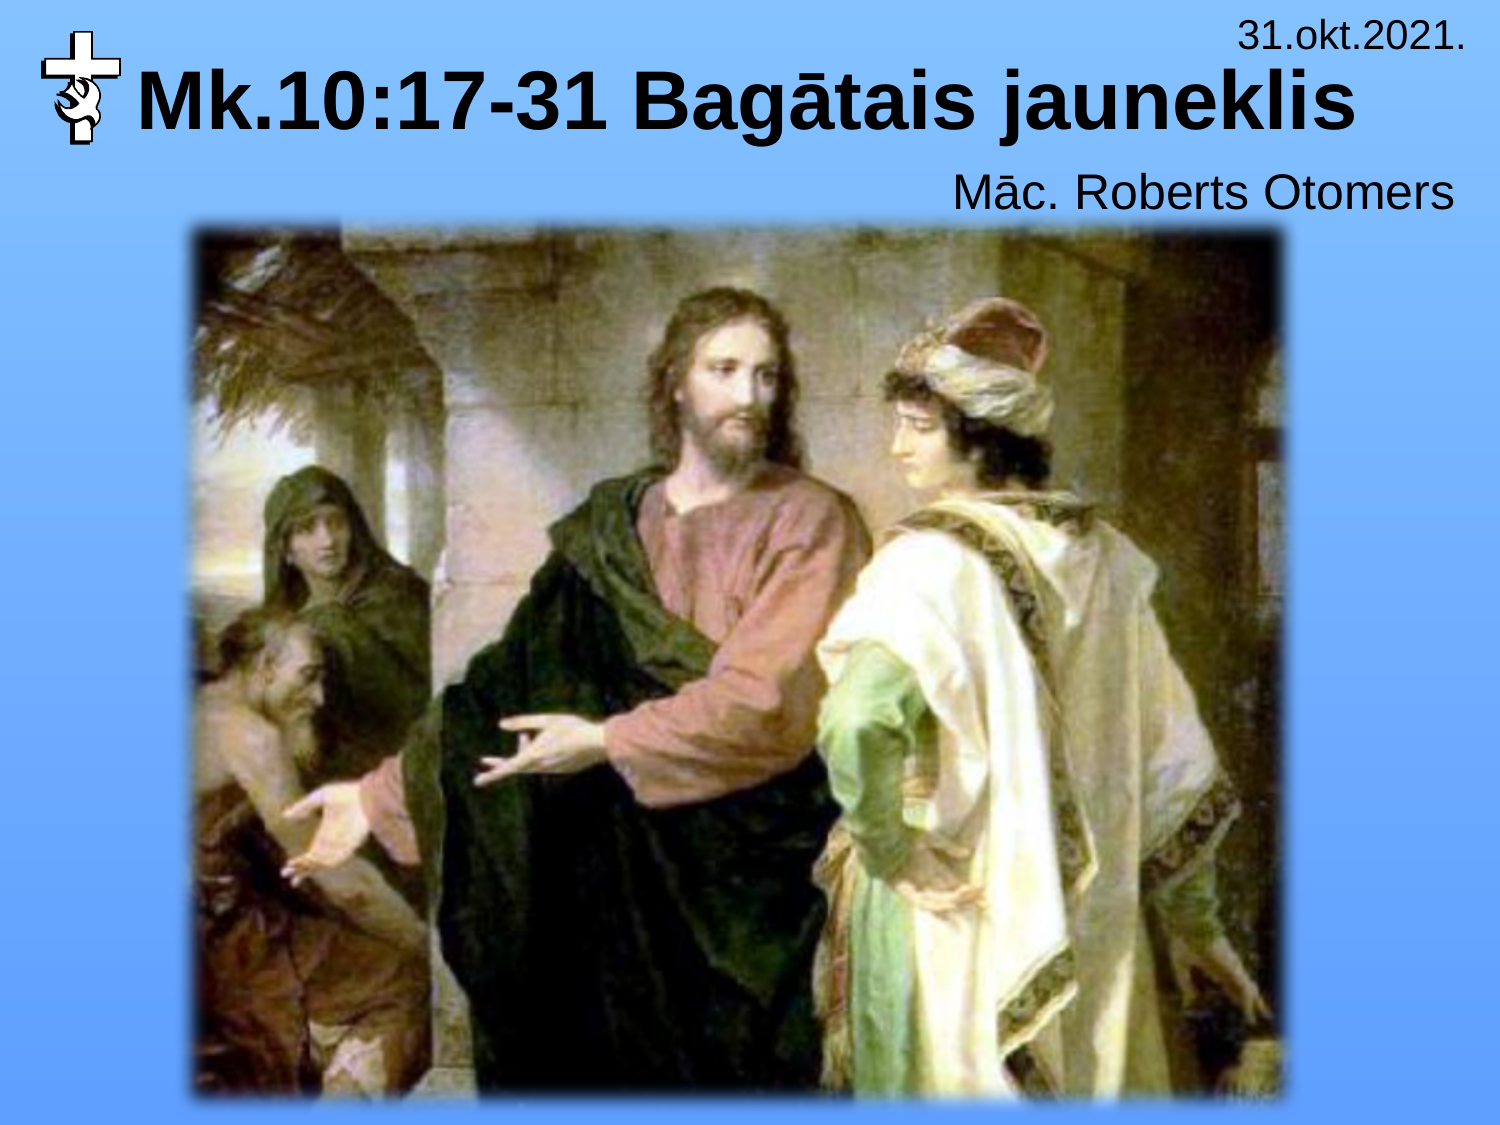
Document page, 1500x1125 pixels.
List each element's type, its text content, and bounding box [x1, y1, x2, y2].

title Mk.10:17-31 Bagātais jauneklis [76, 8, 1419, 185]
picture [175, 210, 1301, 1117]
picture [40, 30, 122, 145]
text_box 31.okt.2021. [1222, 0, 1500, 65]
text_box Māc. Roberts Otomers [937, 152, 1500, 228]
